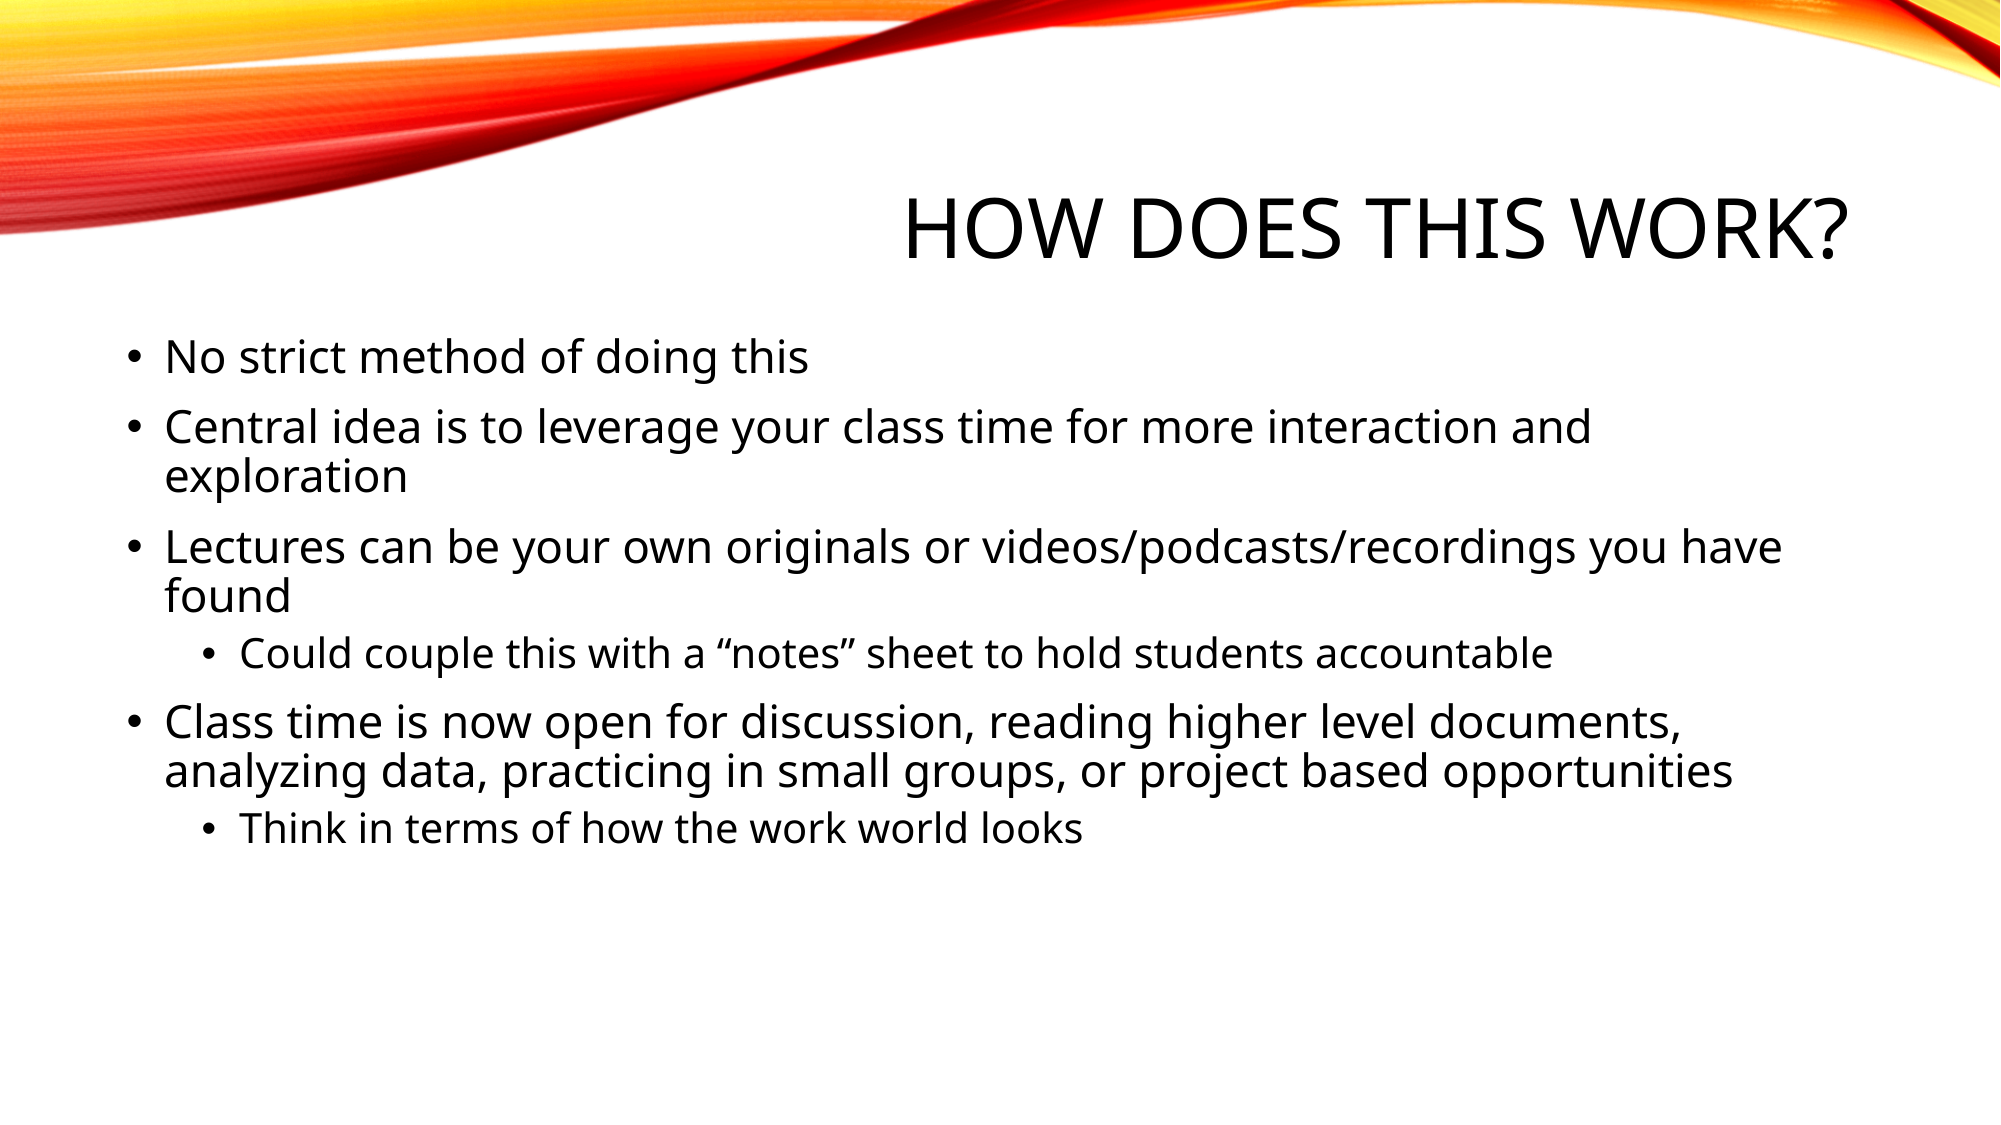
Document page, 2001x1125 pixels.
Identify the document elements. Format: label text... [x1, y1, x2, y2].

title How does this work? [474, 125, 1888, 338]
list No strict method of doing this Central idea is to leverage your class time for more interaction and exploration Lectures can be your own originals or videos/podcasts/recordings you have found Could couple this with a “notes” sheet to hold students accountable Class time is now open for discussion, reading higher level documents, analyzing data, practicing in small groups, or project based opportunities Think in terms of how the work world looks [111, 326, 1837, 1110]
picture [0, 0, 2000, 237]
